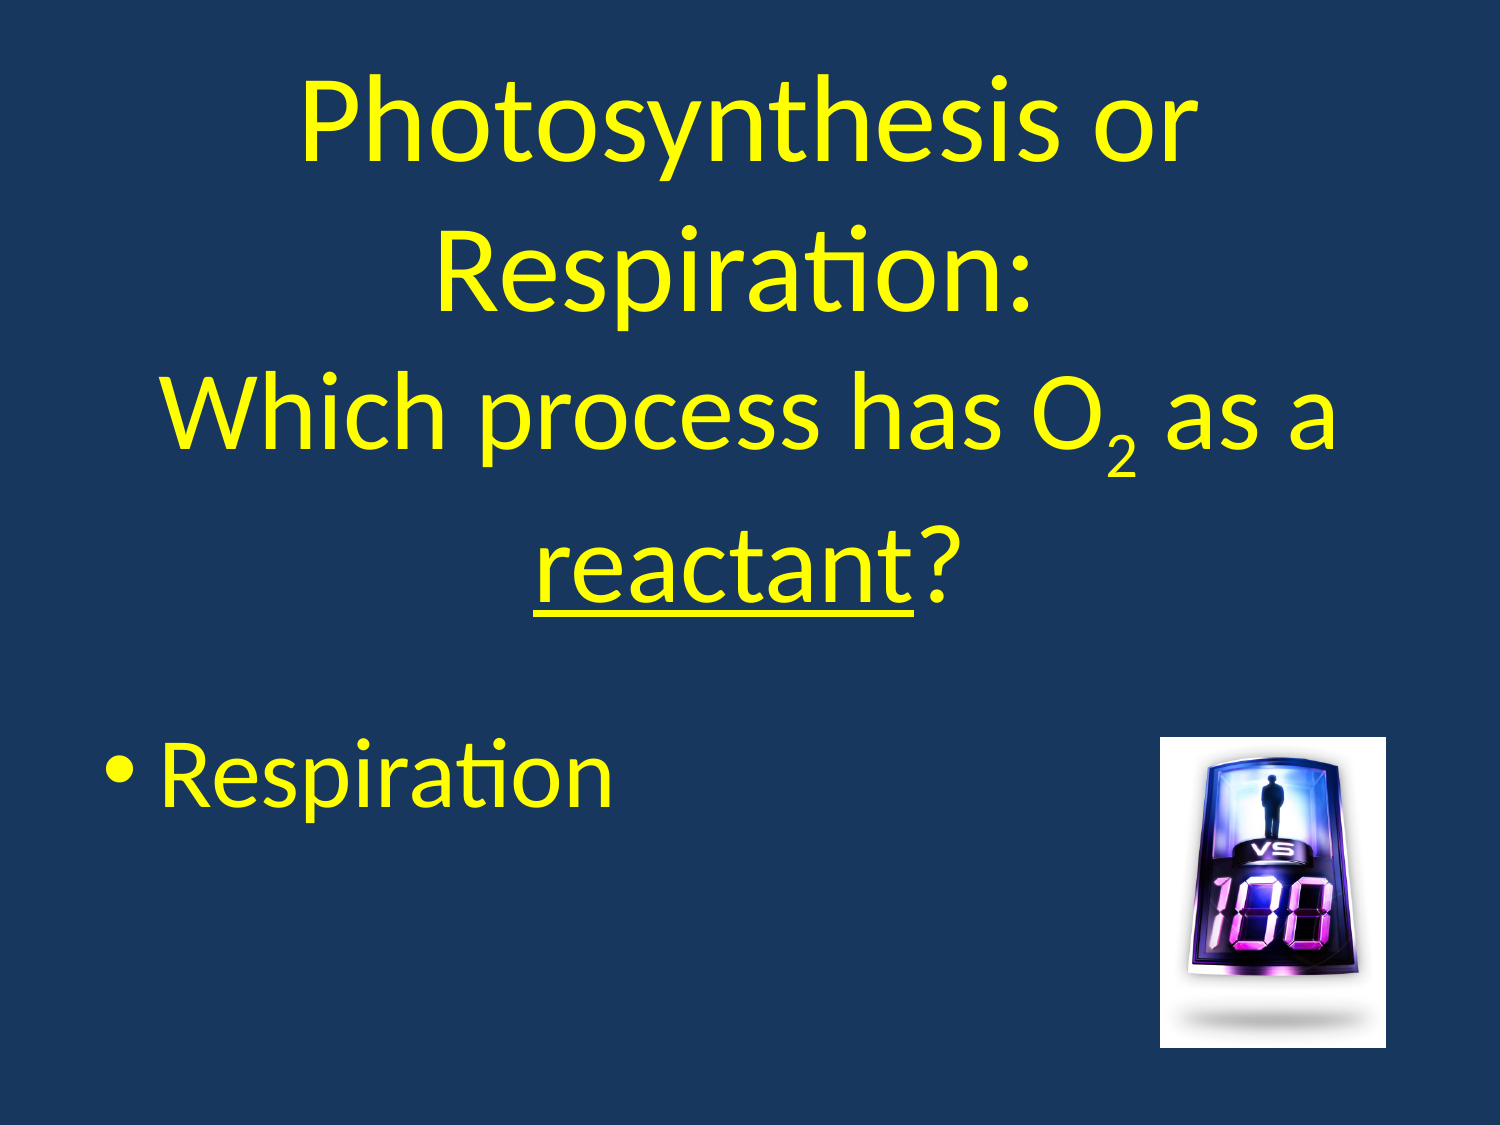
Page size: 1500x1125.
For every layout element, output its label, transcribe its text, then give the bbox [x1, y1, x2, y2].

title Photosynthesis or Respiration: Which process has O2 as a reactant? [75, 37, 1425, 625]
list Respiration [87, 699, 1438, 875]
picture [1160, 737, 1386, 1049]
